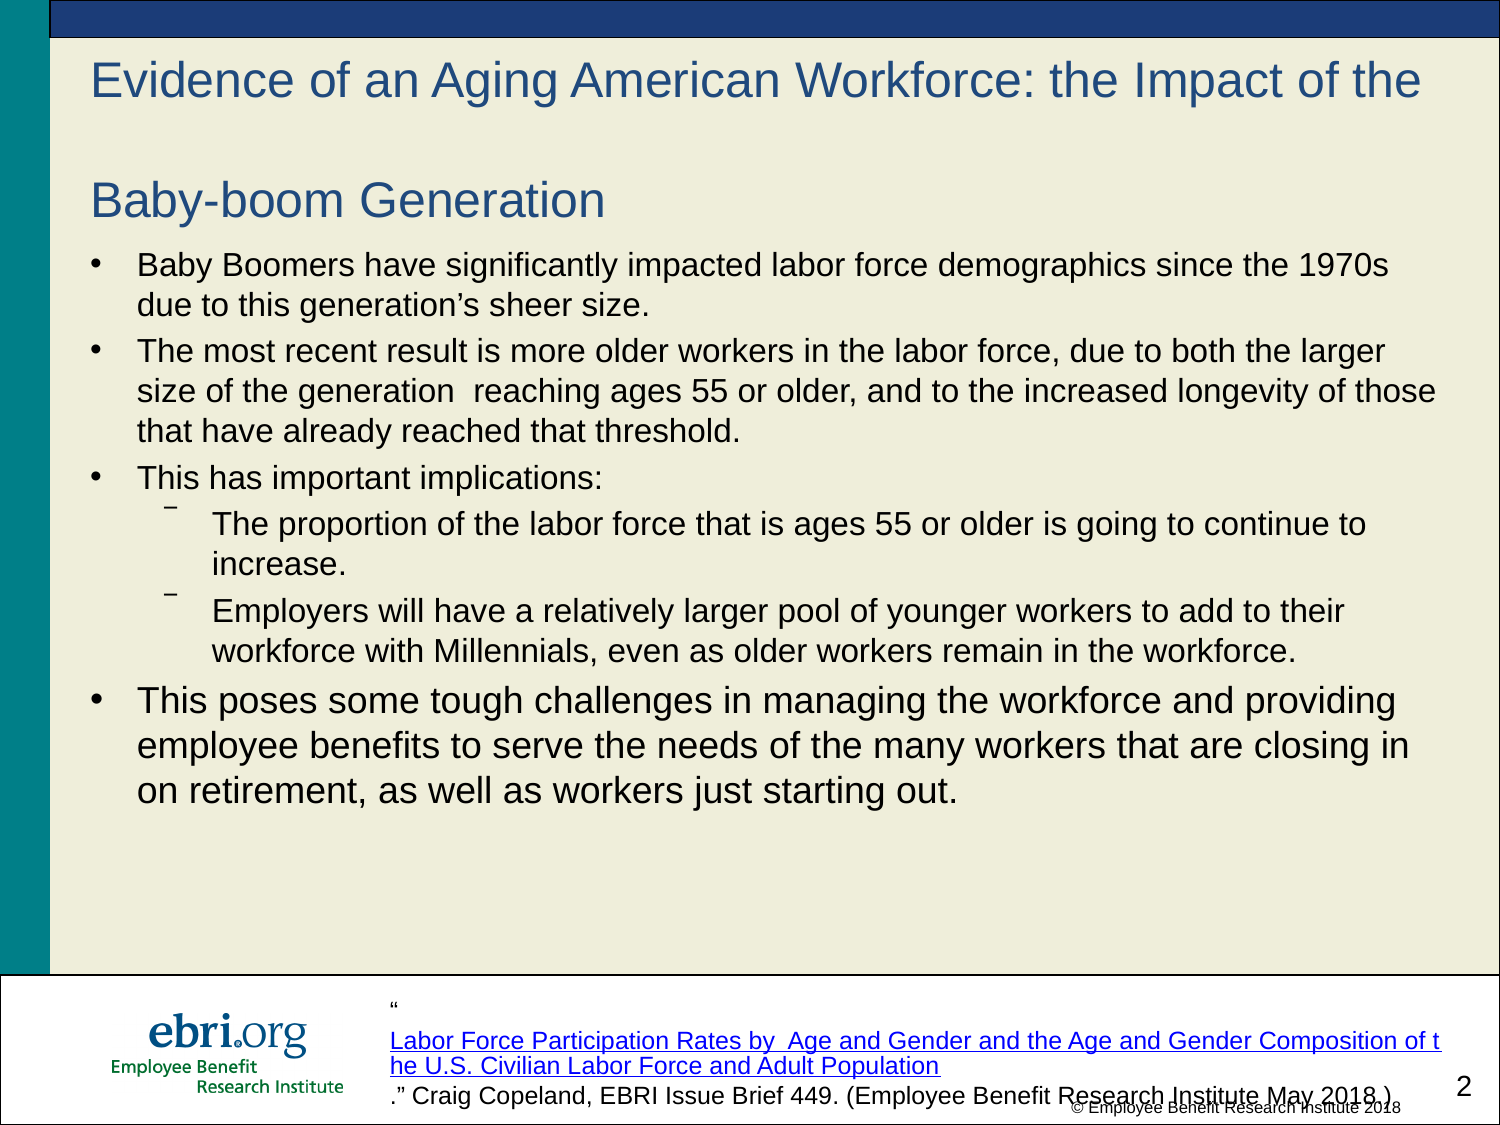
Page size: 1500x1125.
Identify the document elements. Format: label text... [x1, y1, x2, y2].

title Evidence of an Aging American Workforce: the Impact of the Baby-boom Generation [74, 44, 1463, 235]
text_box © Employee Benefit Research Institute 2018 [1056, 1093, 1417, 1125]
list Baby Boomers have significantly impacted labor force demographics since the 1970s due to this generation’s sheer size. The most recent result is more older workers in the labor force, due to both the larger size of the generation reaching ages 55 or older, and to the increased longevity of those that have already reached that threshold. This has important implications: The proportion of the labor force that is ages 55 or older is going to continue to increase. Employers will have a relatively larger pool of younger workers to add to their workforce with Millennials, even as older workers remain in the workforce. This poses some tough challenges in managing the workforce and providing employee benefits to serve the needs of the many workers that are closing in on retirement, as well as workers just starting out. [74, 235, 1463, 1006]
text_box “Labor Force Participation Rates by Age and Gender and the Age and Gender Composition of the U.S. Civilian Labor Force and Adult Population.” Craig Copeland, EBRI Issue Brief 449. (Employee Benefit Research Institute May 2018.) [374, 987, 1468, 1093]
picture [112, 1013, 343, 1093]
slide_number 2 [1417, 1059, 1488, 1123]
